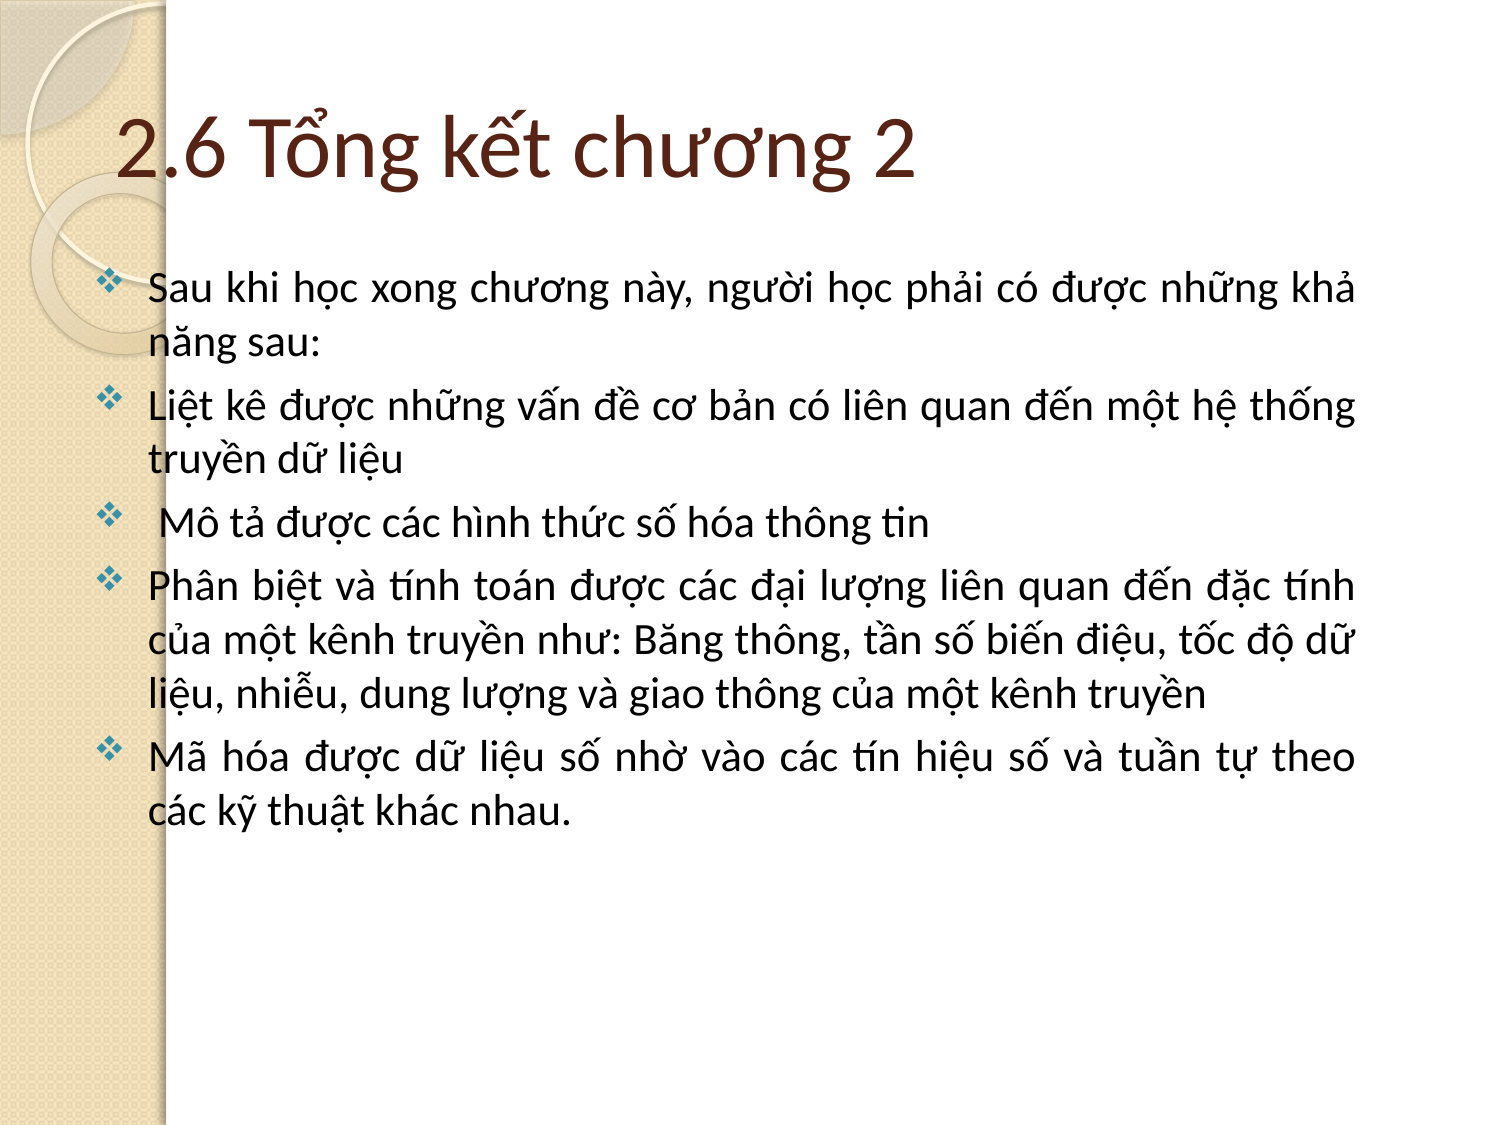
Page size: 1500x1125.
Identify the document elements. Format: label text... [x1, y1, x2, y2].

list Sau khi học xong chương này, người học phải có được những khả năng sau: Liệt kê được những vấn đề cơ bản có liên quan đến một hệ thống truyền dữ liệu Mô tả được các hình thức số hóa thông tin Phân biệt và tính toán được các đại lượng liên quan đến đặc tính của một kênh truyền như: Băng thông, tần số biến điệu, tốc độ dữ liệu, nhiễu, dung lượng và giao thông của một kênh truyền Mã hóa được dữ liệu số nhờ vào các tín hiệu số và tuần tự theo các kỹ thuật khác nhau. [78, 250, 1373, 965]
title 2.6 Tổng kết chương 2 [100, 33, 1394, 251]
